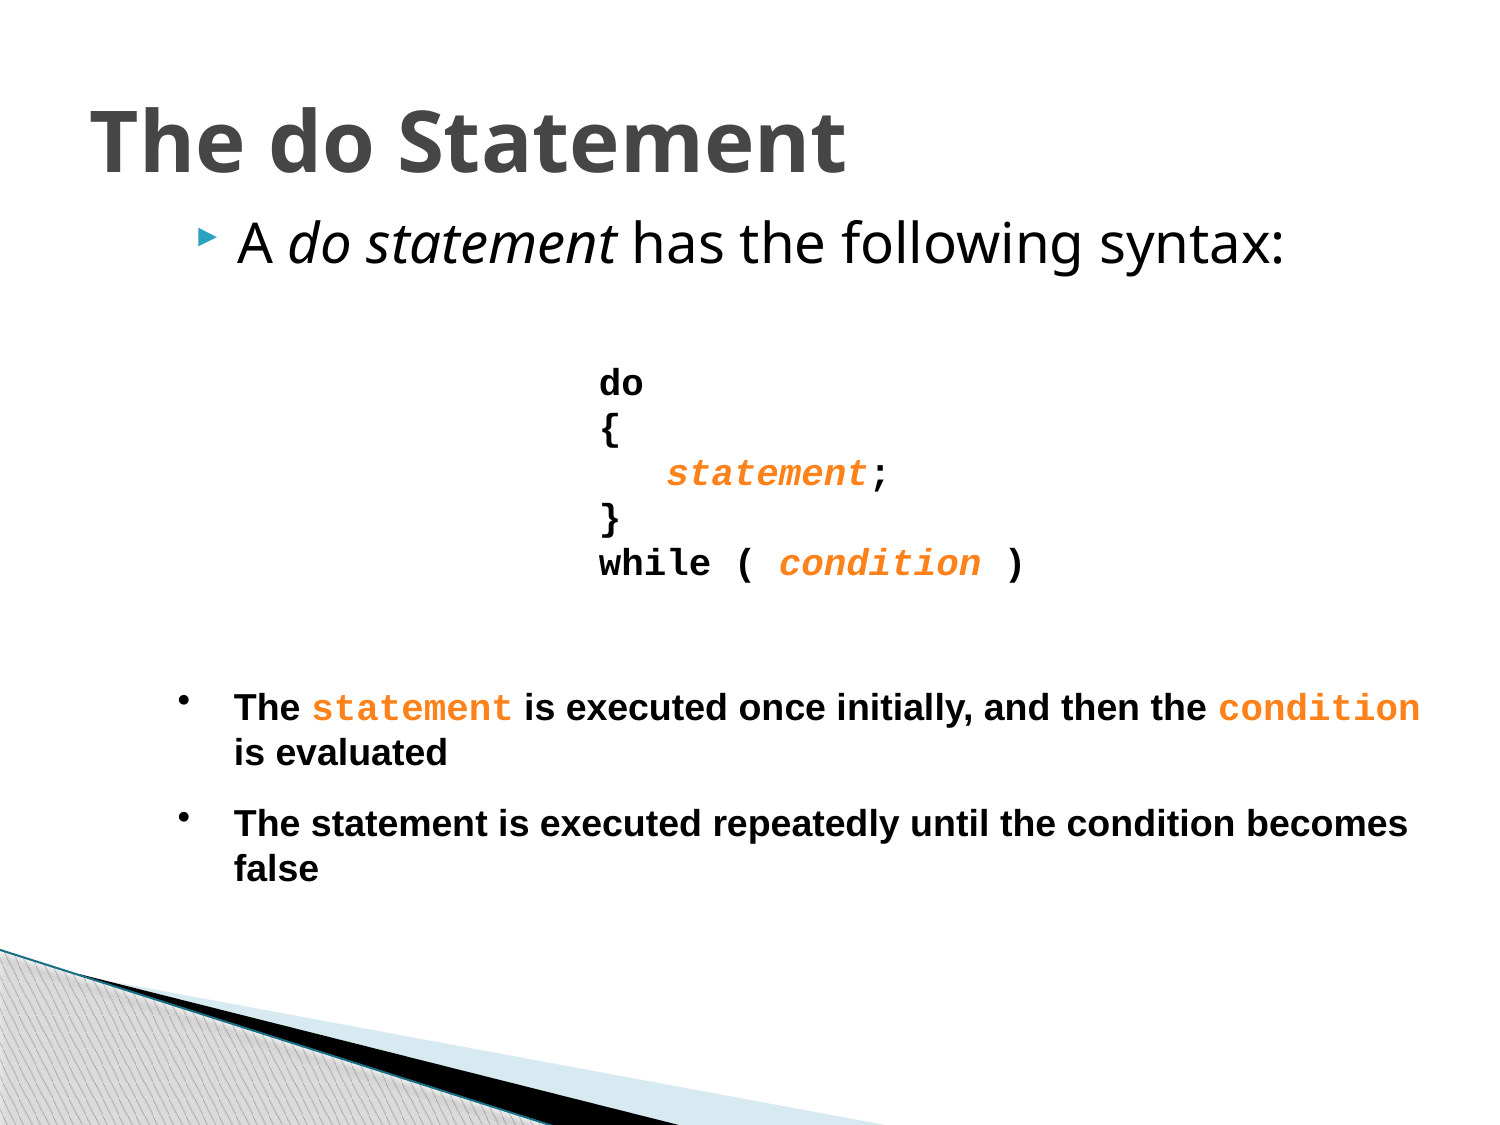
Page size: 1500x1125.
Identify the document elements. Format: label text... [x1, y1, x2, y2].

title The do Statement [75, 45, 1425, 233]
text_box The statement is executed once initially, and then the condition is evaluated The statement is executed repeatedly until the condition becomes false [162, 675, 1463, 1000]
text_box do { statement; } while ( condition ) [583, 350, 1042, 590]
list A do statement has the following syntax: [162, 200, 1463, 306]
